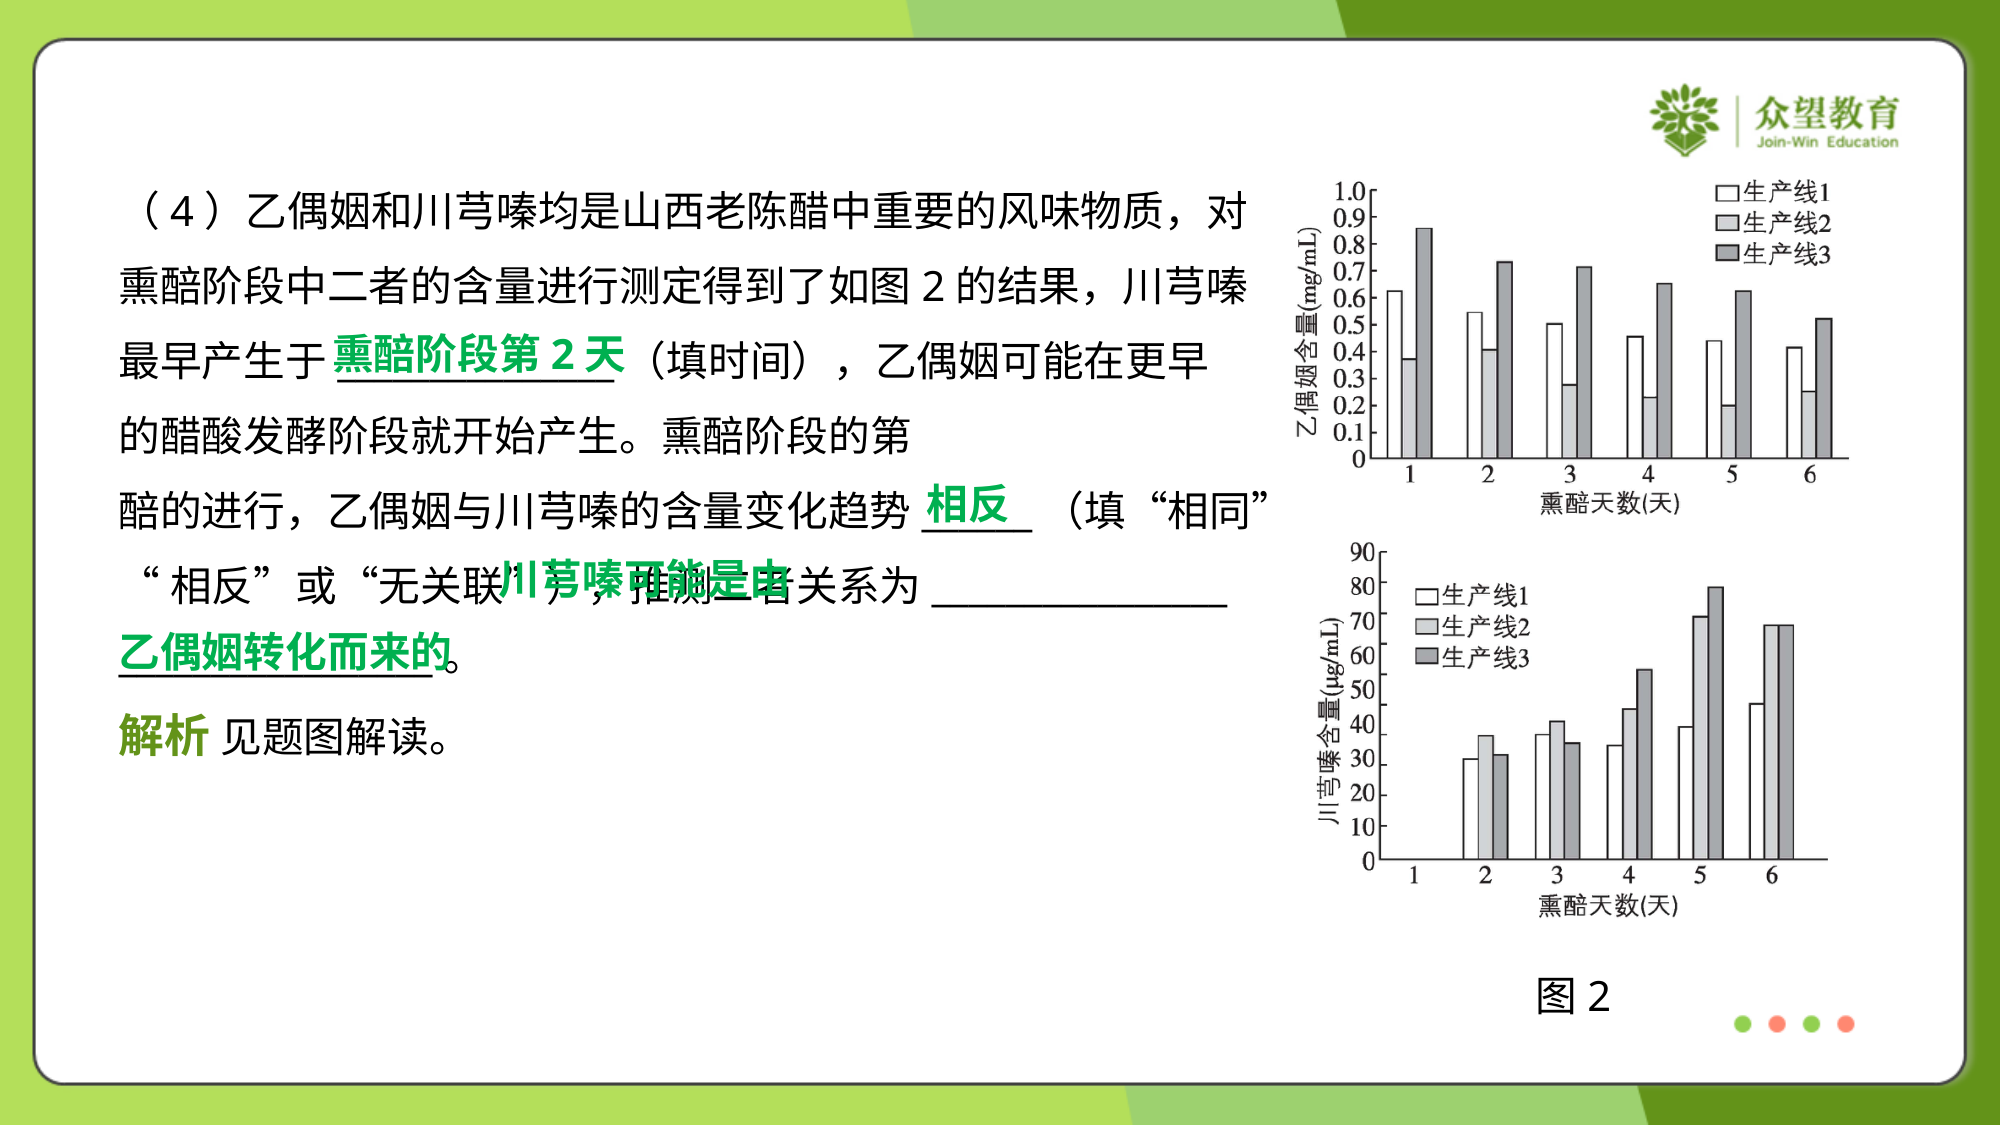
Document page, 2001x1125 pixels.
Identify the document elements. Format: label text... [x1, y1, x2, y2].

text_box 图2 [1535, 947, 1612, 1081]
text_box 熏醅阶段第2天 [326, 303, 633, 371]
text_box 解析 见题图解读。 [118, 680, 1251, 752]
text_box 相反 [911, 453, 1026, 521]
picture [0, 0, 2000, 1125]
text_box 川芎嗪可能是由 乙偶姻转化而来的 [118, 528, 1251, 669]
